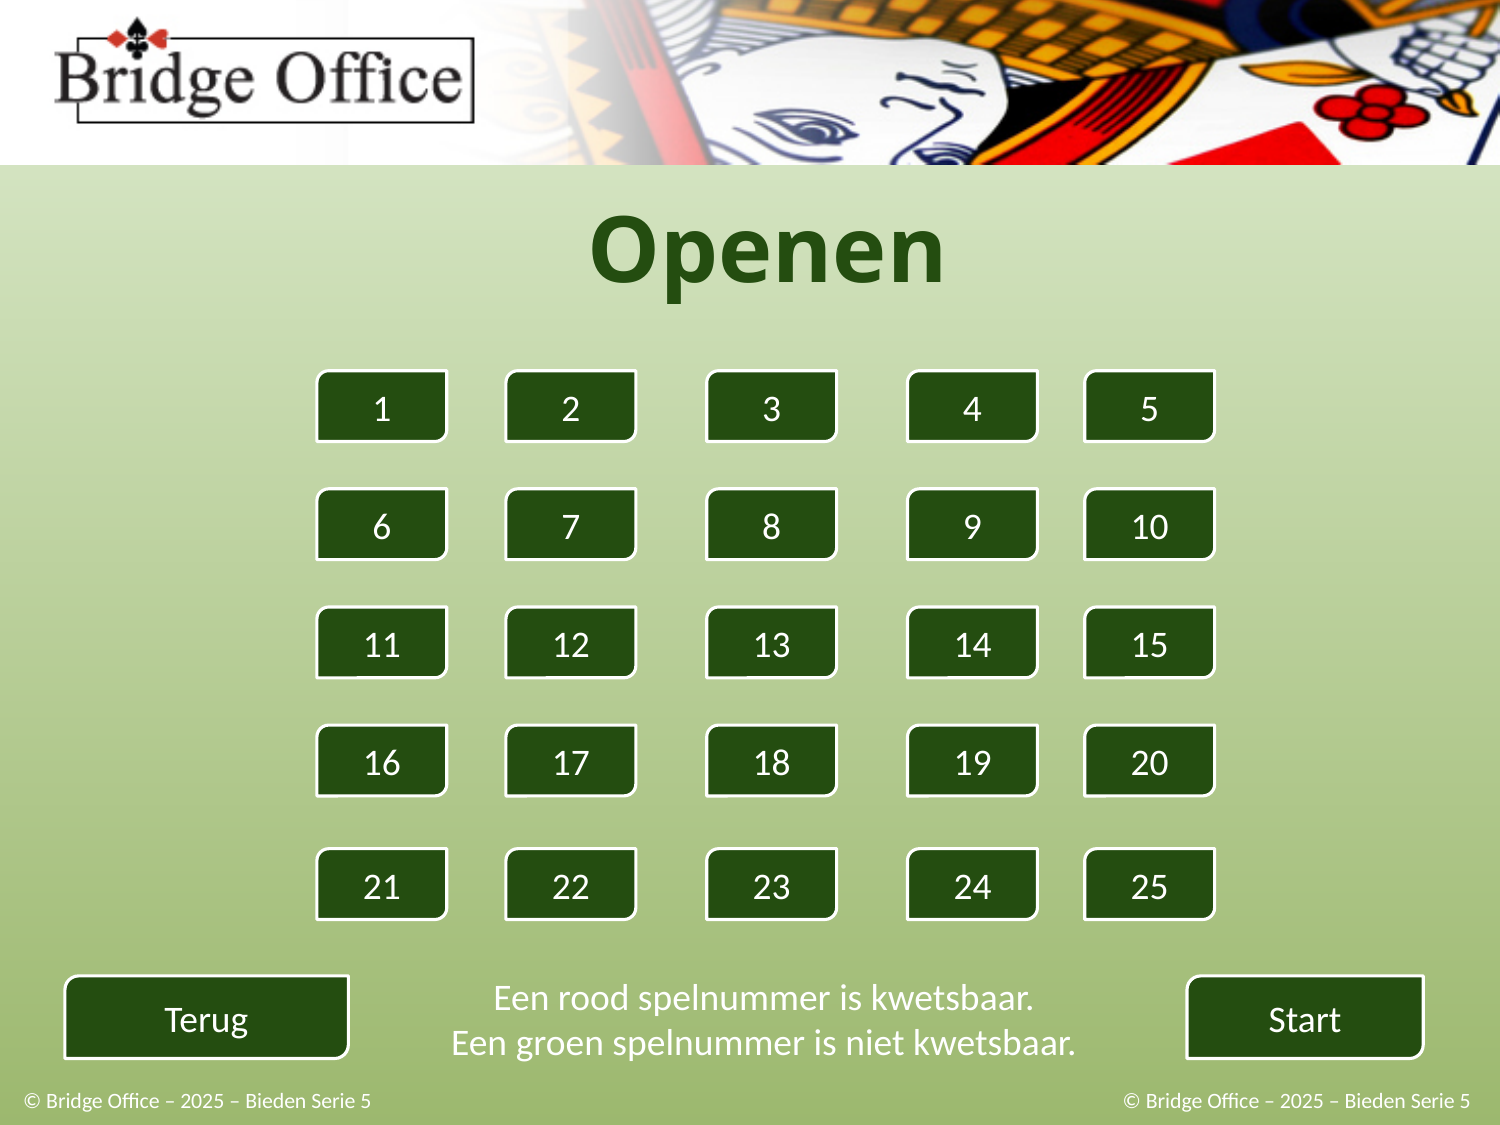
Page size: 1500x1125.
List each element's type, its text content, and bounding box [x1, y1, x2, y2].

text_box © Bridge Office – 2025 – Bieden Serie 5 [8, 1079, 393, 1121]
text_box Openen [64, 183, 1470, 309]
text_box © Bridge Office – 2025 – Bieden Serie 5 [1107, 1079, 1500, 1121]
text_box 23 [705, 847, 839, 922]
text_box 1 [315, 369, 449, 444]
text_box 16 [315, 723, 449, 798]
text_box 13 [705, 605, 839, 680]
text_box 3 [705, 369, 839, 444]
text_box 15 [1083, 605, 1217, 680]
text_box 6 [315, 487, 449, 562]
text_box 14 [905, 605, 1039, 680]
text_box 21 [315, 847, 449, 922]
text_box 24 [905, 847, 1039, 922]
text_box 7 [504, 487, 638, 562]
text_box Een rood spelnummer is kwetsbaar. Een groen spelnummer is niet kwetsbaar. [356, 965, 1172, 1071]
text_box 9 [905, 487, 1039, 562]
text_box 20 [1083, 723, 1217, 798]
text_box 11 [315, 605, 449, 680]
text_box 25 [1083, 847, 1217, 922]
text_box 10 [1083, 487, 1217, 562]
text_box Start [1185, 974, 1425, 1061]
text_box 4 [905, 369, 1039, 444]
text_box 2 [504, 369, 638, 444]
text_box 5 [1083, 369, 1217, 444]
text_box 19 [905, 723, 1039, 798]
text_box 18 [705, 723, 839, 798]
picture [0, 0, 1500, 166]
text_box 12 [504, 605, 638, 680]
text_box Terug [63, 974, 350, 1061]
text_box 22 [504, 847, 638, 922]
text_box 17 [504, 723, 638, 798]
text_box 8 [705, 487, 839, 562]
